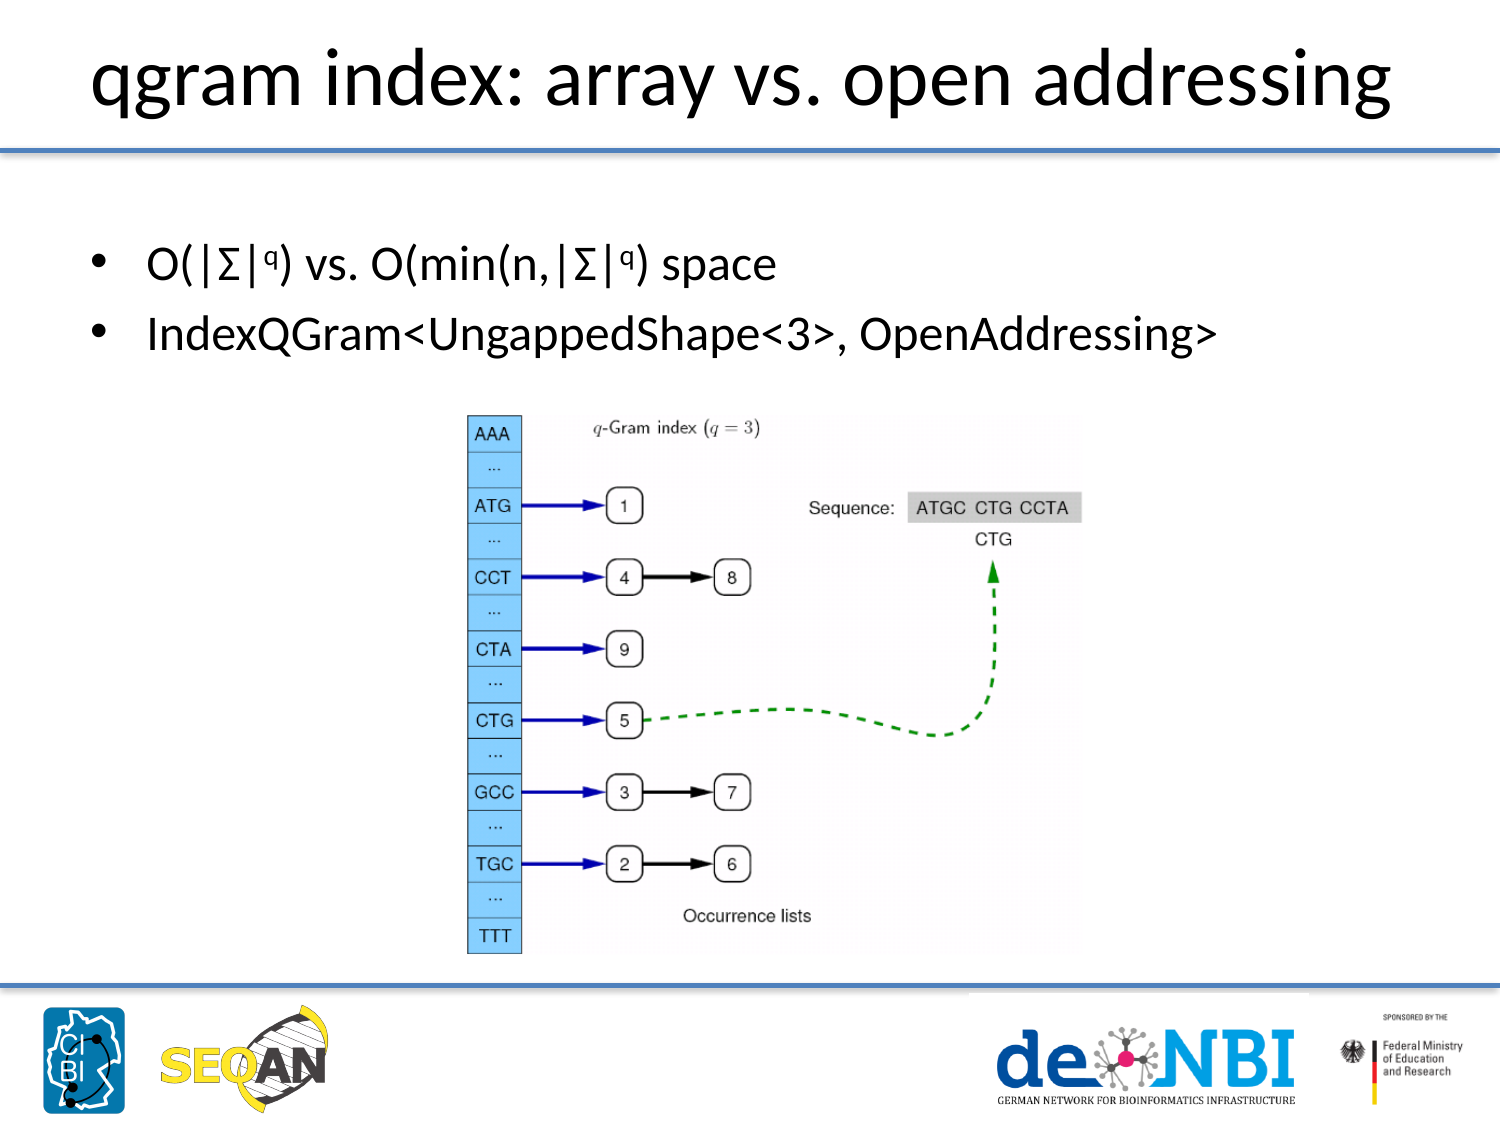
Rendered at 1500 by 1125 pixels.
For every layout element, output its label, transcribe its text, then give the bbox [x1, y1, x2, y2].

title qgram index: array vs. open addressing [75, 25, 1425, 145]
picture [48, 1010, 120, 1109]
picture [969, 993, 1309, 1122]
picture [141, 1002, 332, 1121]
picture [393, 397, 1107, 969]
list O(|Σ|q) vs. O(min(n,|Σ|q) space IndexQGram<UngappedShape<3>, OpenAddressing> [75, 222, 1425, 968]
